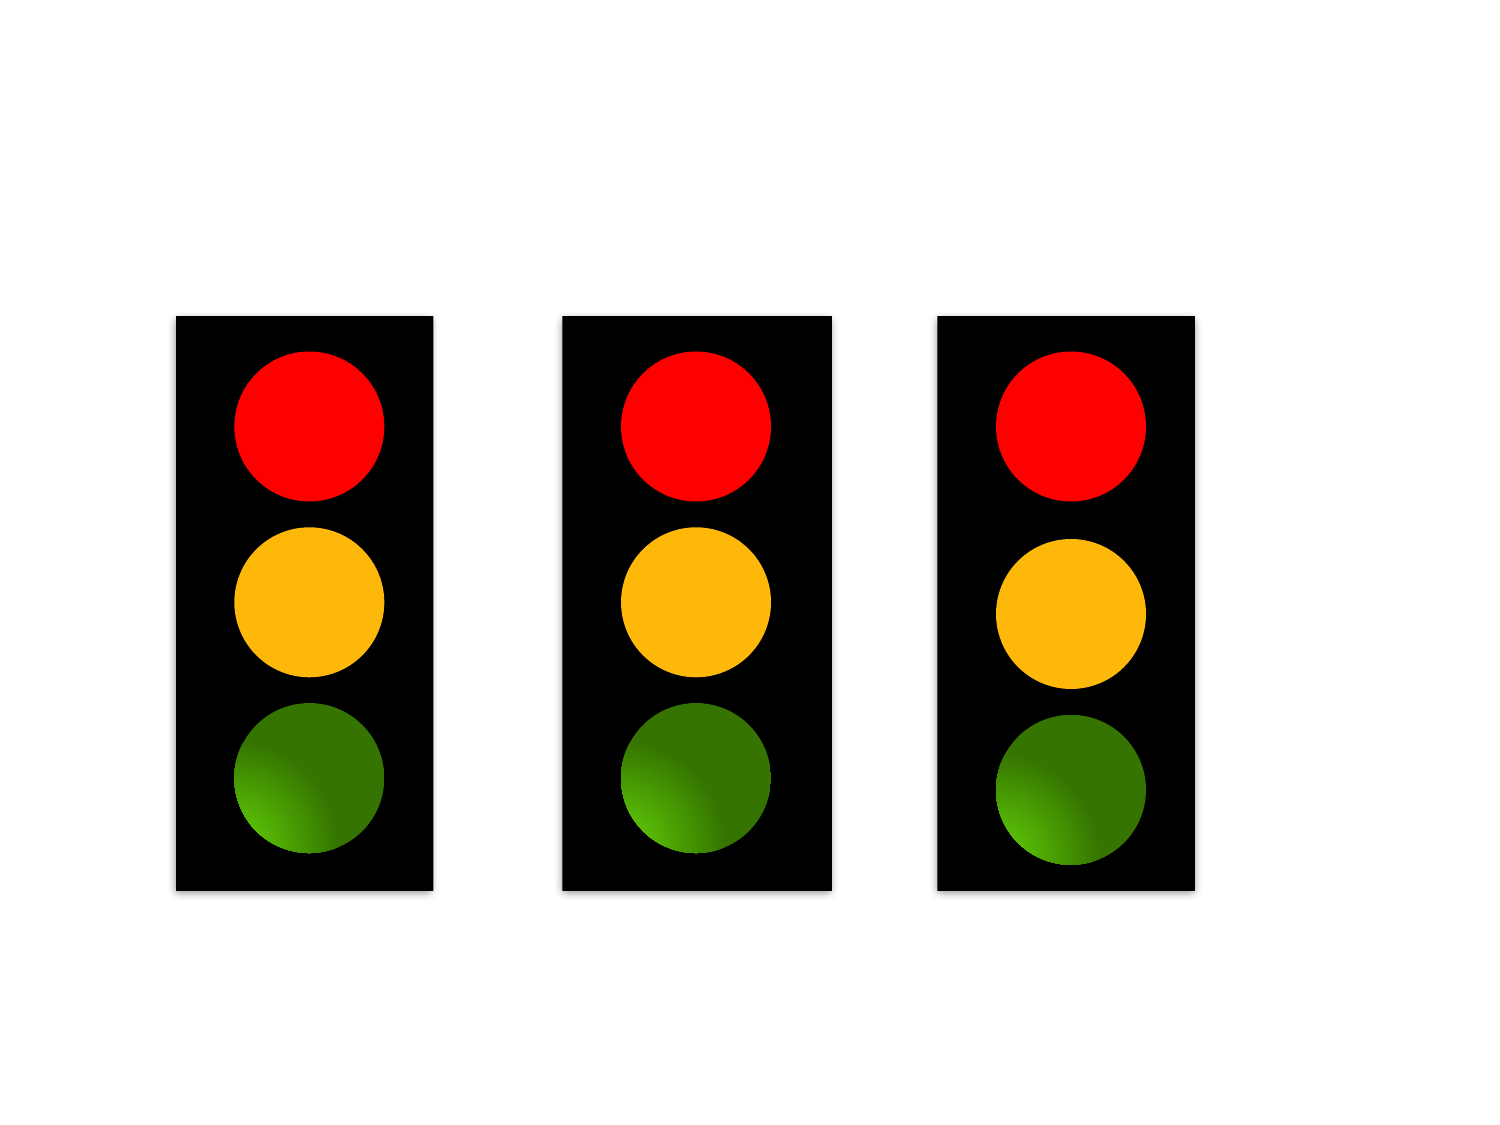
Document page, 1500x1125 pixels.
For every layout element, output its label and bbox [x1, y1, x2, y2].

text_box [621, 527, 772, 678]
text_box [175, 316, 434, 891]
text_box [621, 351, 772, 502]
text_box [937, 316, 1196, 891]
text_box [996, 351, 1147, 502]
text_box [234, 527, 385, 678]
text_box [621, 703, 772, 854]
text_box [234, 351, 385, 502]
text_box [234, 703, 385, 854]
text_box [562, 316, 832, 891]
text_box [996, 538, 1147, 689]
text_box [996, 714, 1147, 865]
